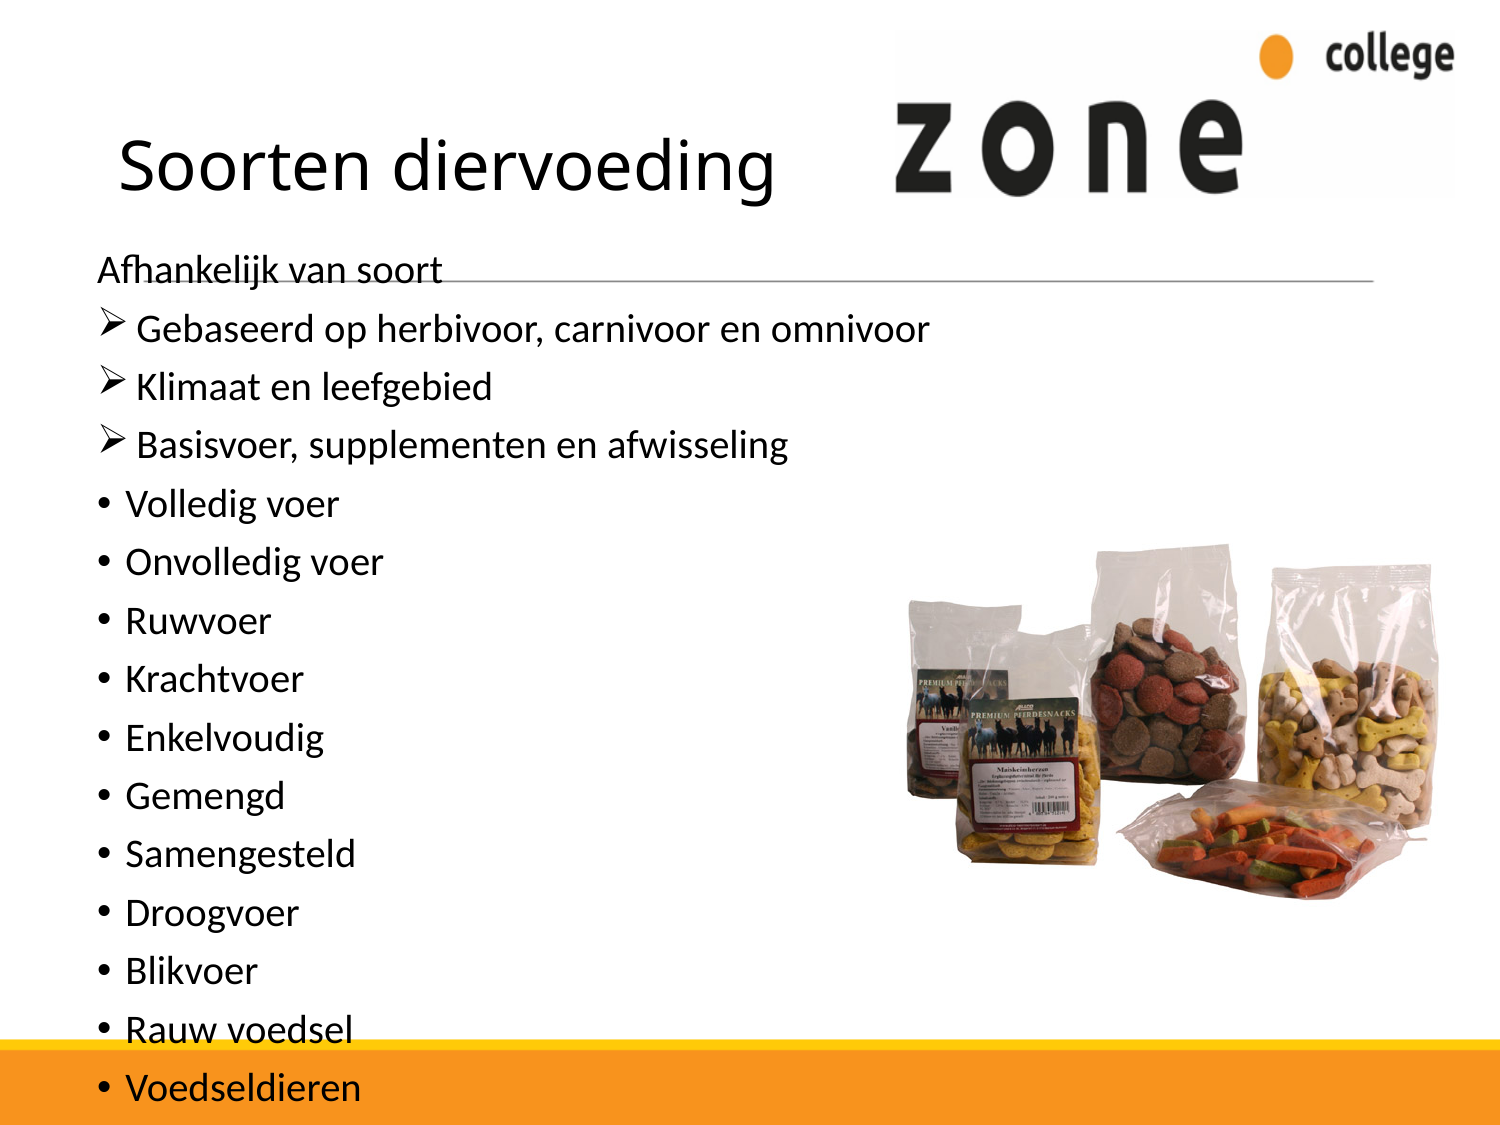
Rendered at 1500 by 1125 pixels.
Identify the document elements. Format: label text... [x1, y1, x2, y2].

list Afhankelijk van soort Gebaseerd op herbivoor, carnivoor en omnivoor Klimaat en leefgebied Basisvoer, supplementen en afwisseling Volledig voer Onvolledig voer Ruwvoer Krachtvoer Enkelvoudig Gemengd Samengesteld Droogvoer Blikvoer Rauw voedsel Voedseldieren [82, 241, 1397, 1125]
title Soorten diervoeding [103, 59, 1397, 241]
picture [0, 0, 1500, 1125]
